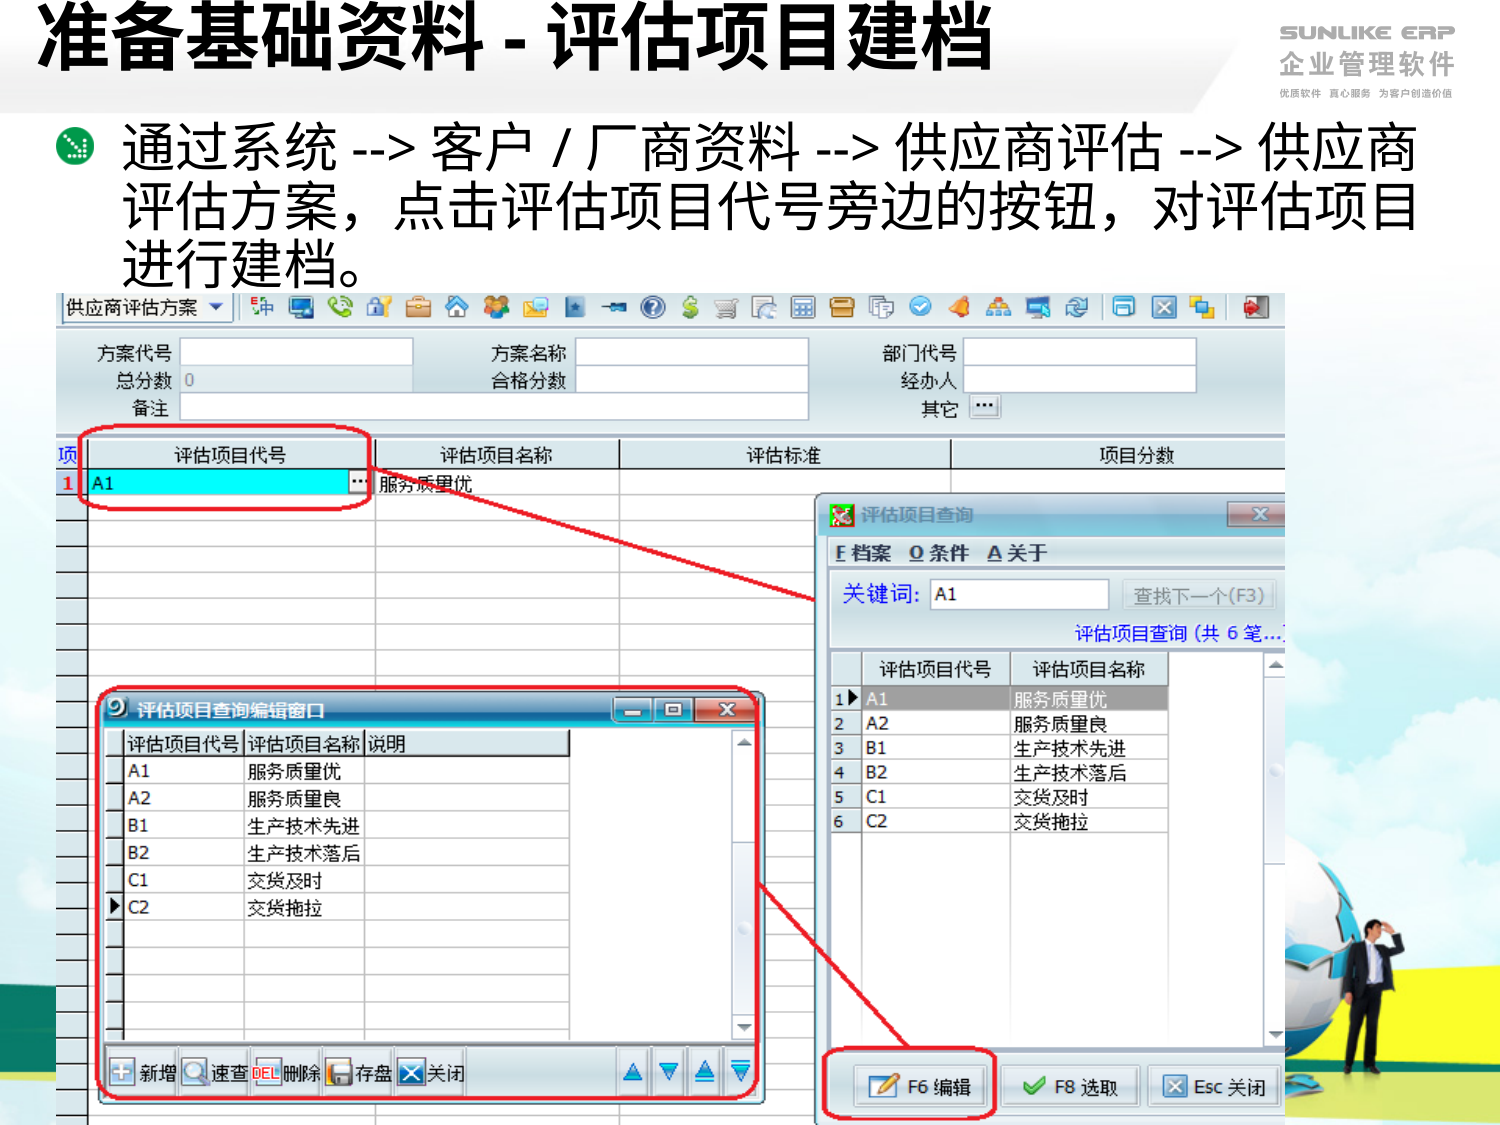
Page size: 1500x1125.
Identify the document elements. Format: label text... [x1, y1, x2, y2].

title 准备基础资料-评估项目建档 [35, 0, 1411, 105]
picture [0, 0, 1500, 1125]
list 通过系统-->客户/厂商资料-->供应商评估-->供应商评估方案，点击评估项目代号旁边的按钮，对评估项目进行建档。 [56, 120, 1438, 934]
